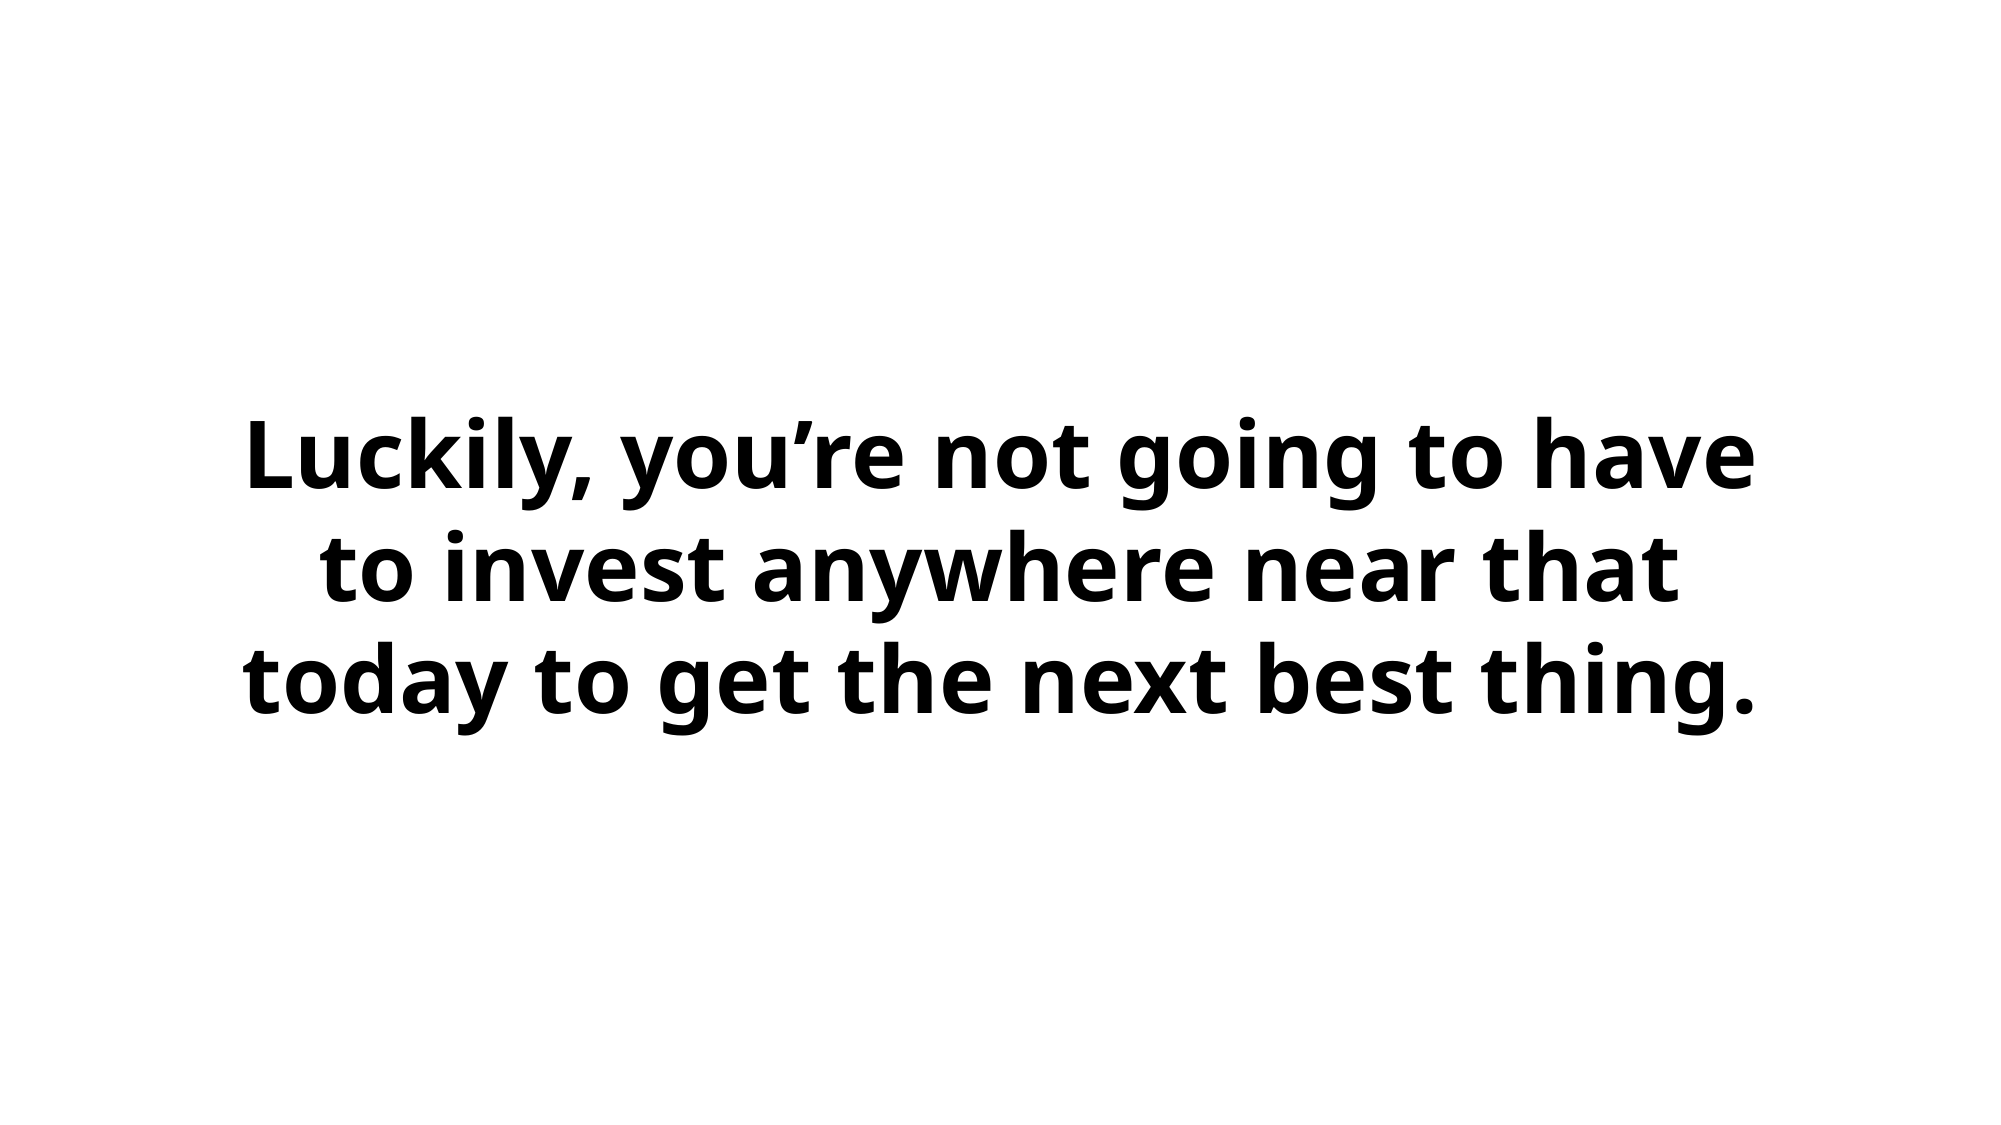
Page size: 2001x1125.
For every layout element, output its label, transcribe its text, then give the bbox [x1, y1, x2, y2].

text_box Luckily, you’re not going to have to invest anywhere near that today to get the next best thing. [200, 387, 1800, 740]
